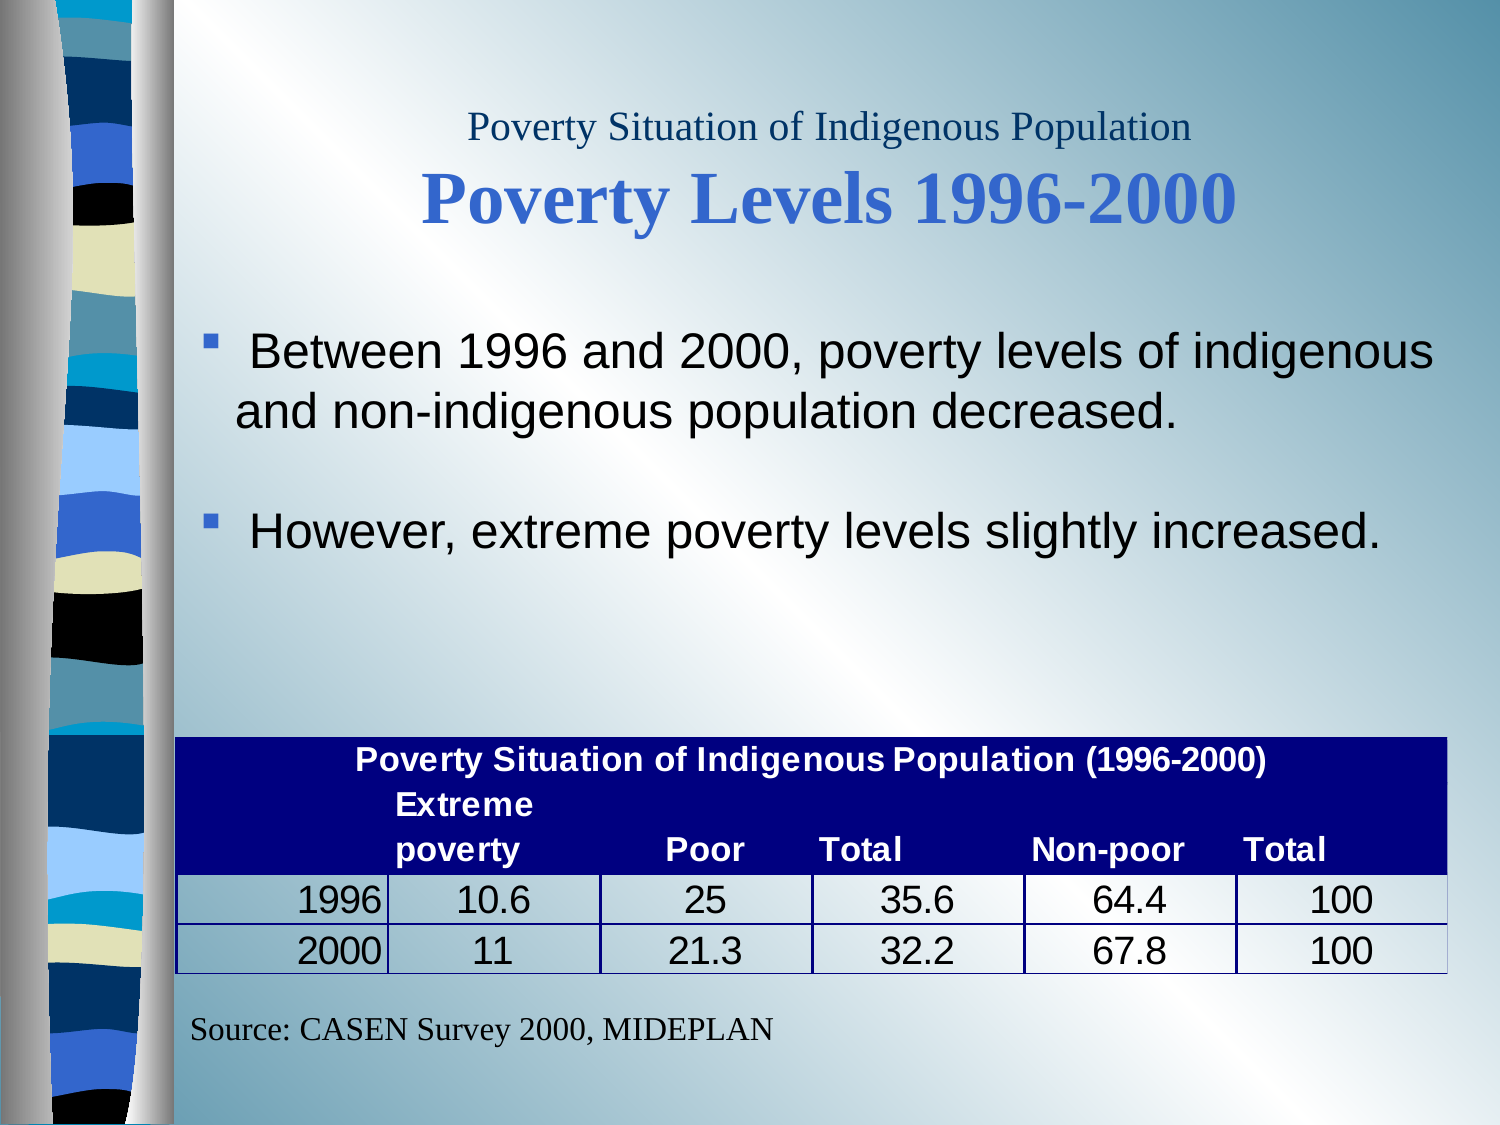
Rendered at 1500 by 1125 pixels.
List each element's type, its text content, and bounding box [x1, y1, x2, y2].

text_box Source: CASEN Survey 2000, MIDEPLAN [174, 999, 875, 1055]
text_box Between 1996 and 2000, poverty levels of indigenous and non-indigenous population decreased. However, extreme poverty levels slightly increased. [184, 310, 1450, 566]
title Poverty Situation of Indigenous Population Poverty Levels 1996-2000 [192, 74, 1468, 263]
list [174, 737, 1451, 977]
